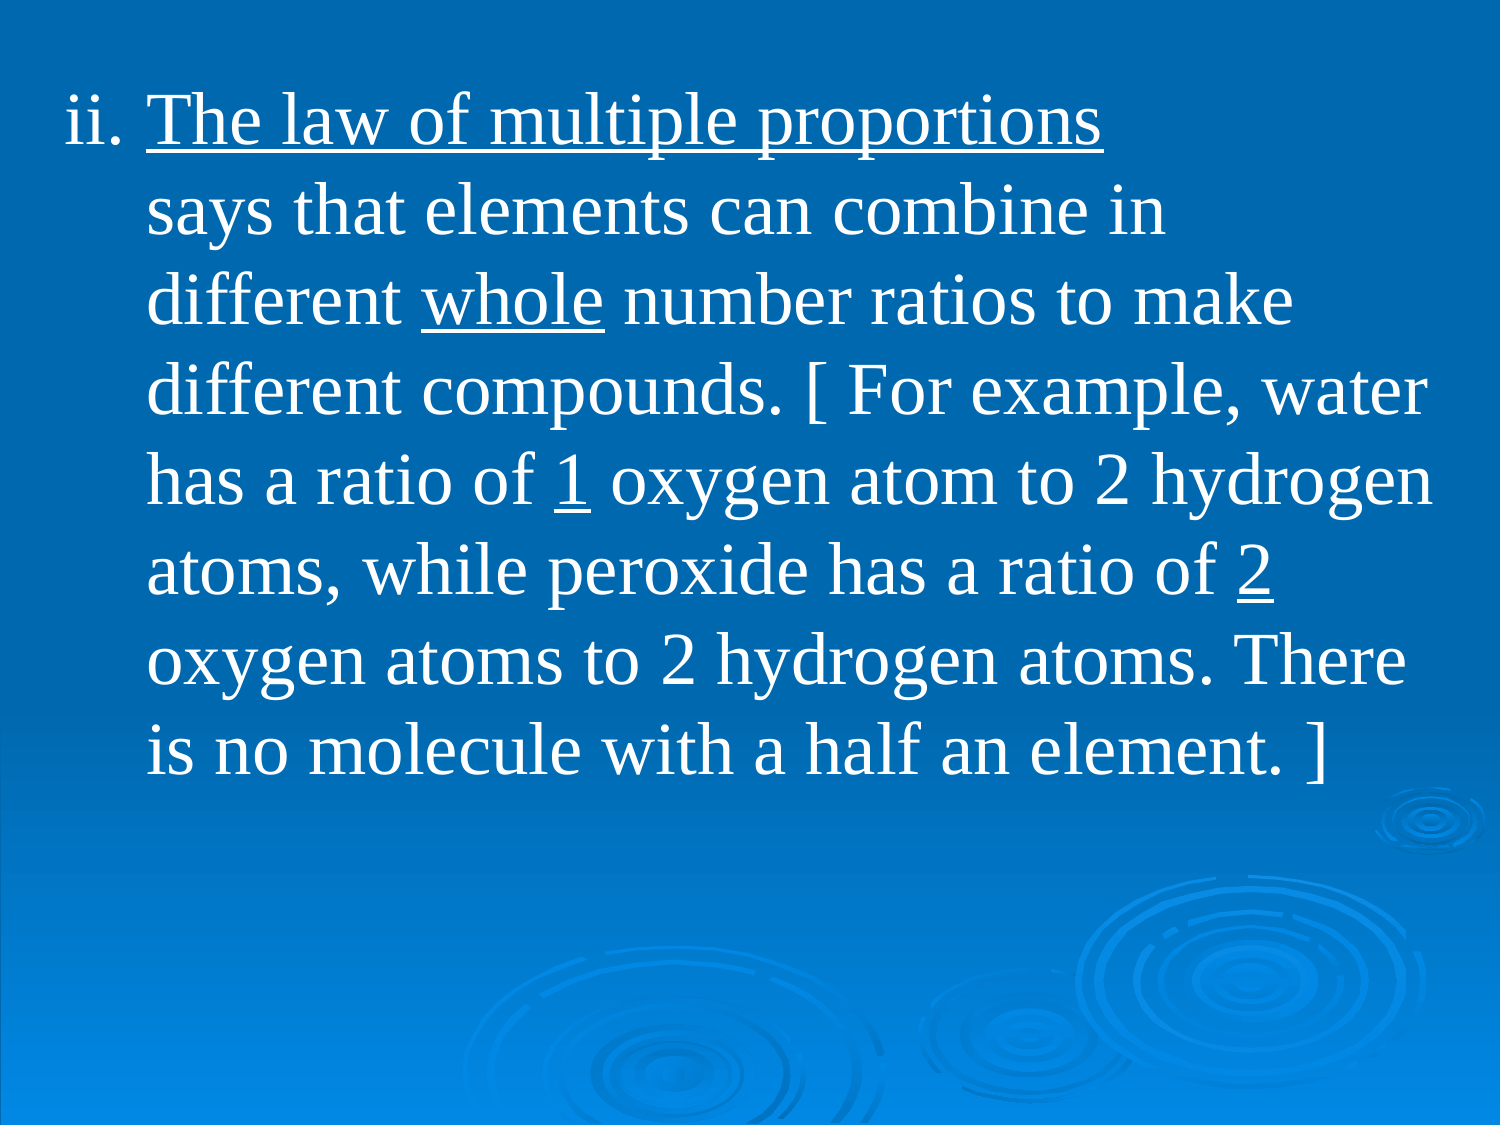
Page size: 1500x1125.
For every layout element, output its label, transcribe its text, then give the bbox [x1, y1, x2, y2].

text_box The law of multiple proportions says that elements can combine in different whole number ratios to make different compounds. [ For example, water has a ratio of 1 oxygen atom to 2 hydrogen atoms, while peroxide has a ratio of 2 oxygen atoms to 2 hydrogen atoms. There is no molecule with a half an element. ] [50, 62, 1450, 798]
